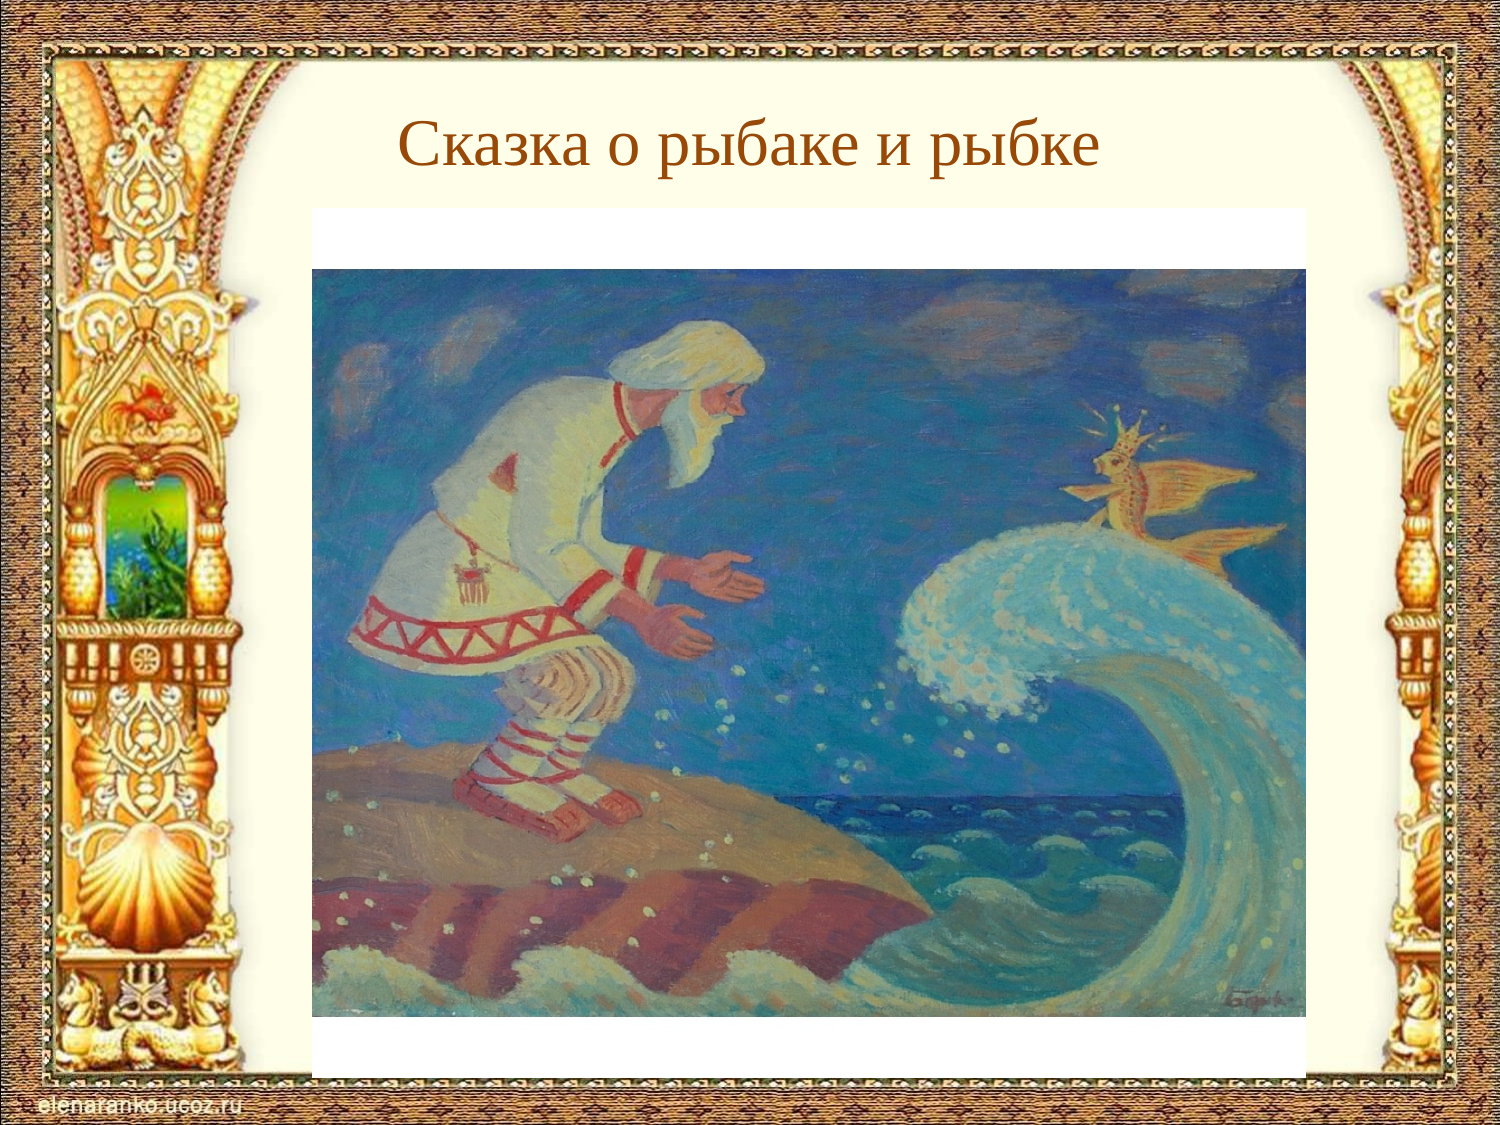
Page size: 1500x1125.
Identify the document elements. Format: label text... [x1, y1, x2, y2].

title Сказка о рыбаке и рыбке [75, 45, 1425, 233]
picture [0, 0, 1500, 1125]
